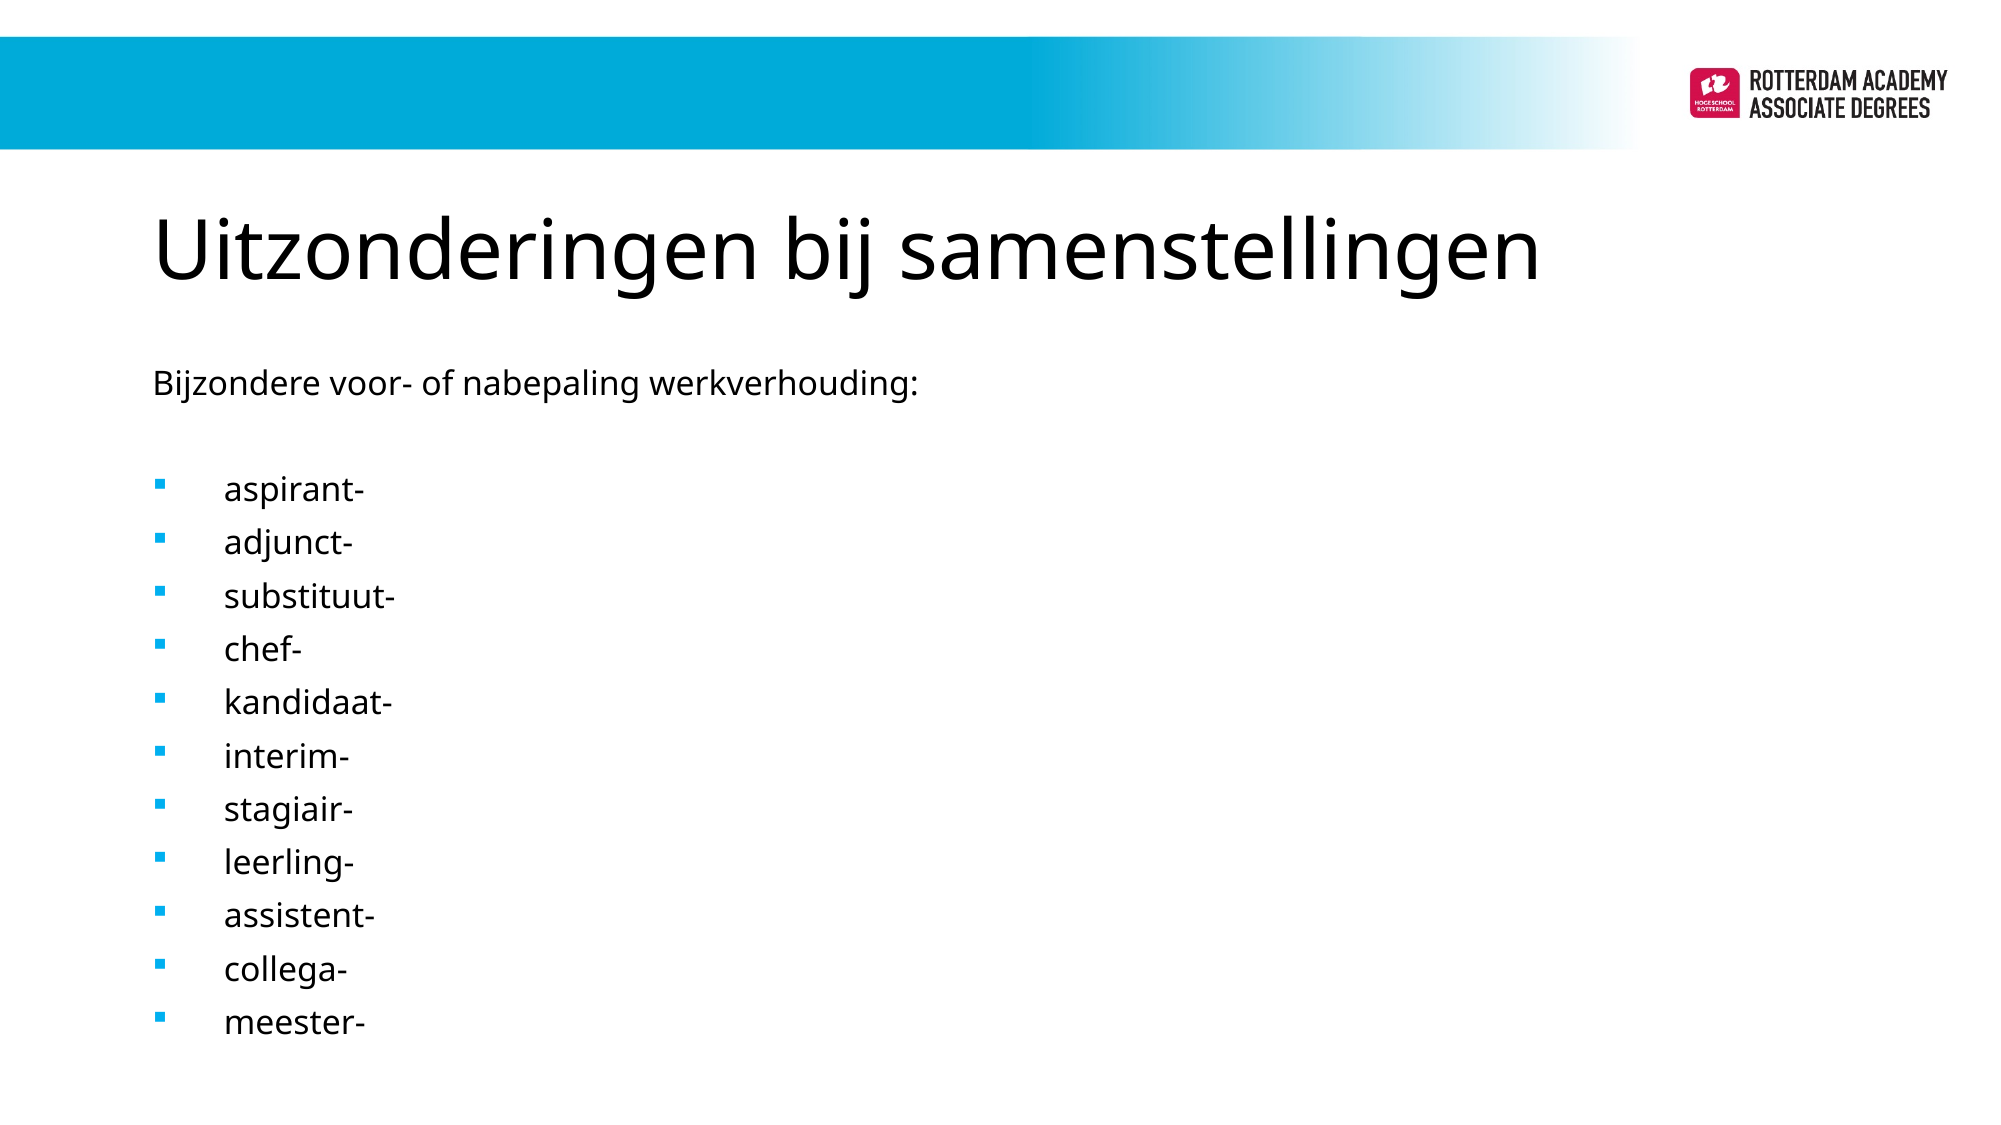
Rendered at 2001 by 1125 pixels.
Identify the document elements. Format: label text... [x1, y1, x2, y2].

title Uitzonderingen bij samenstellingen [137, 175, 1863, 329]
list Bijzondere voor- of nabepaling werkverhouding: aspirant- adjunct- substituut- chef- kandidaat- interim- stagiair- leerling- assistent- collega- meester- [137, 358, 1863, 1053]
picture [0, 0, 2000, 184]
